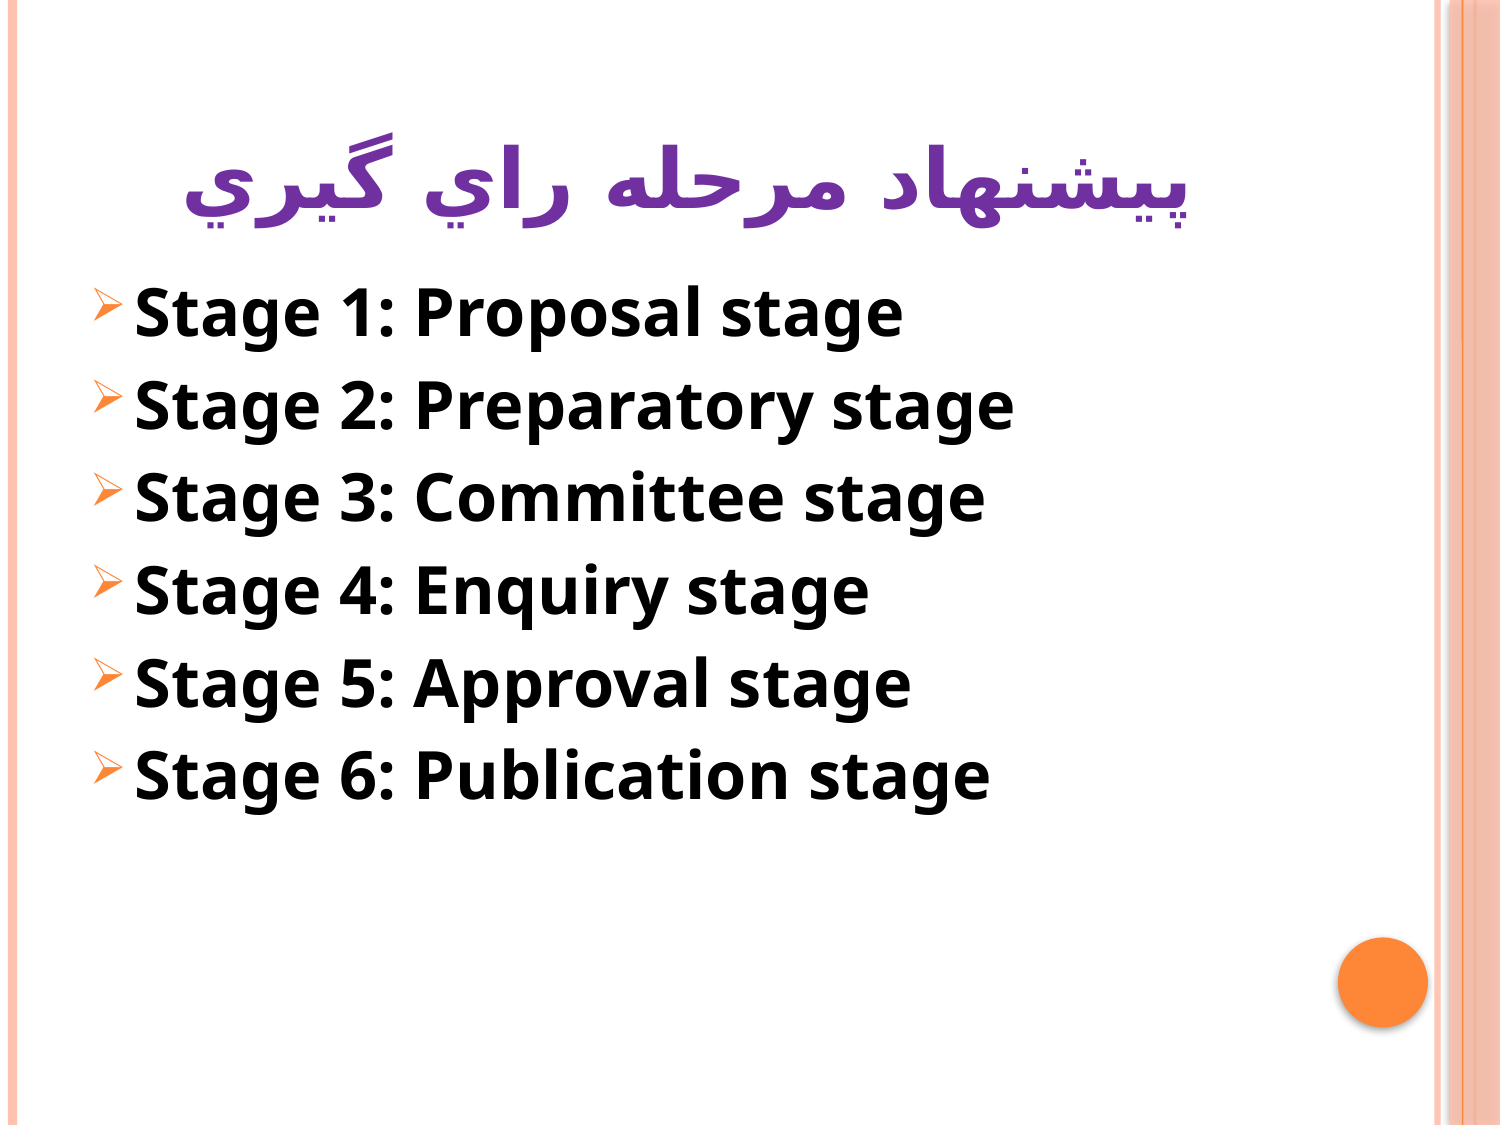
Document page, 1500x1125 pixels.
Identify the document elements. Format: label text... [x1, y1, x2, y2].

title پیشنهاد مرحله راي گیري [75, 45, 1300, 233]
list Stage 1: Proposal stage Stage 2: Preparatory stage Stage 3: Committee stage Stage 4: Enquiry stage Stage 5: Approval stage Stage 6: Publication stage [75, 262, 1300, 1062]
